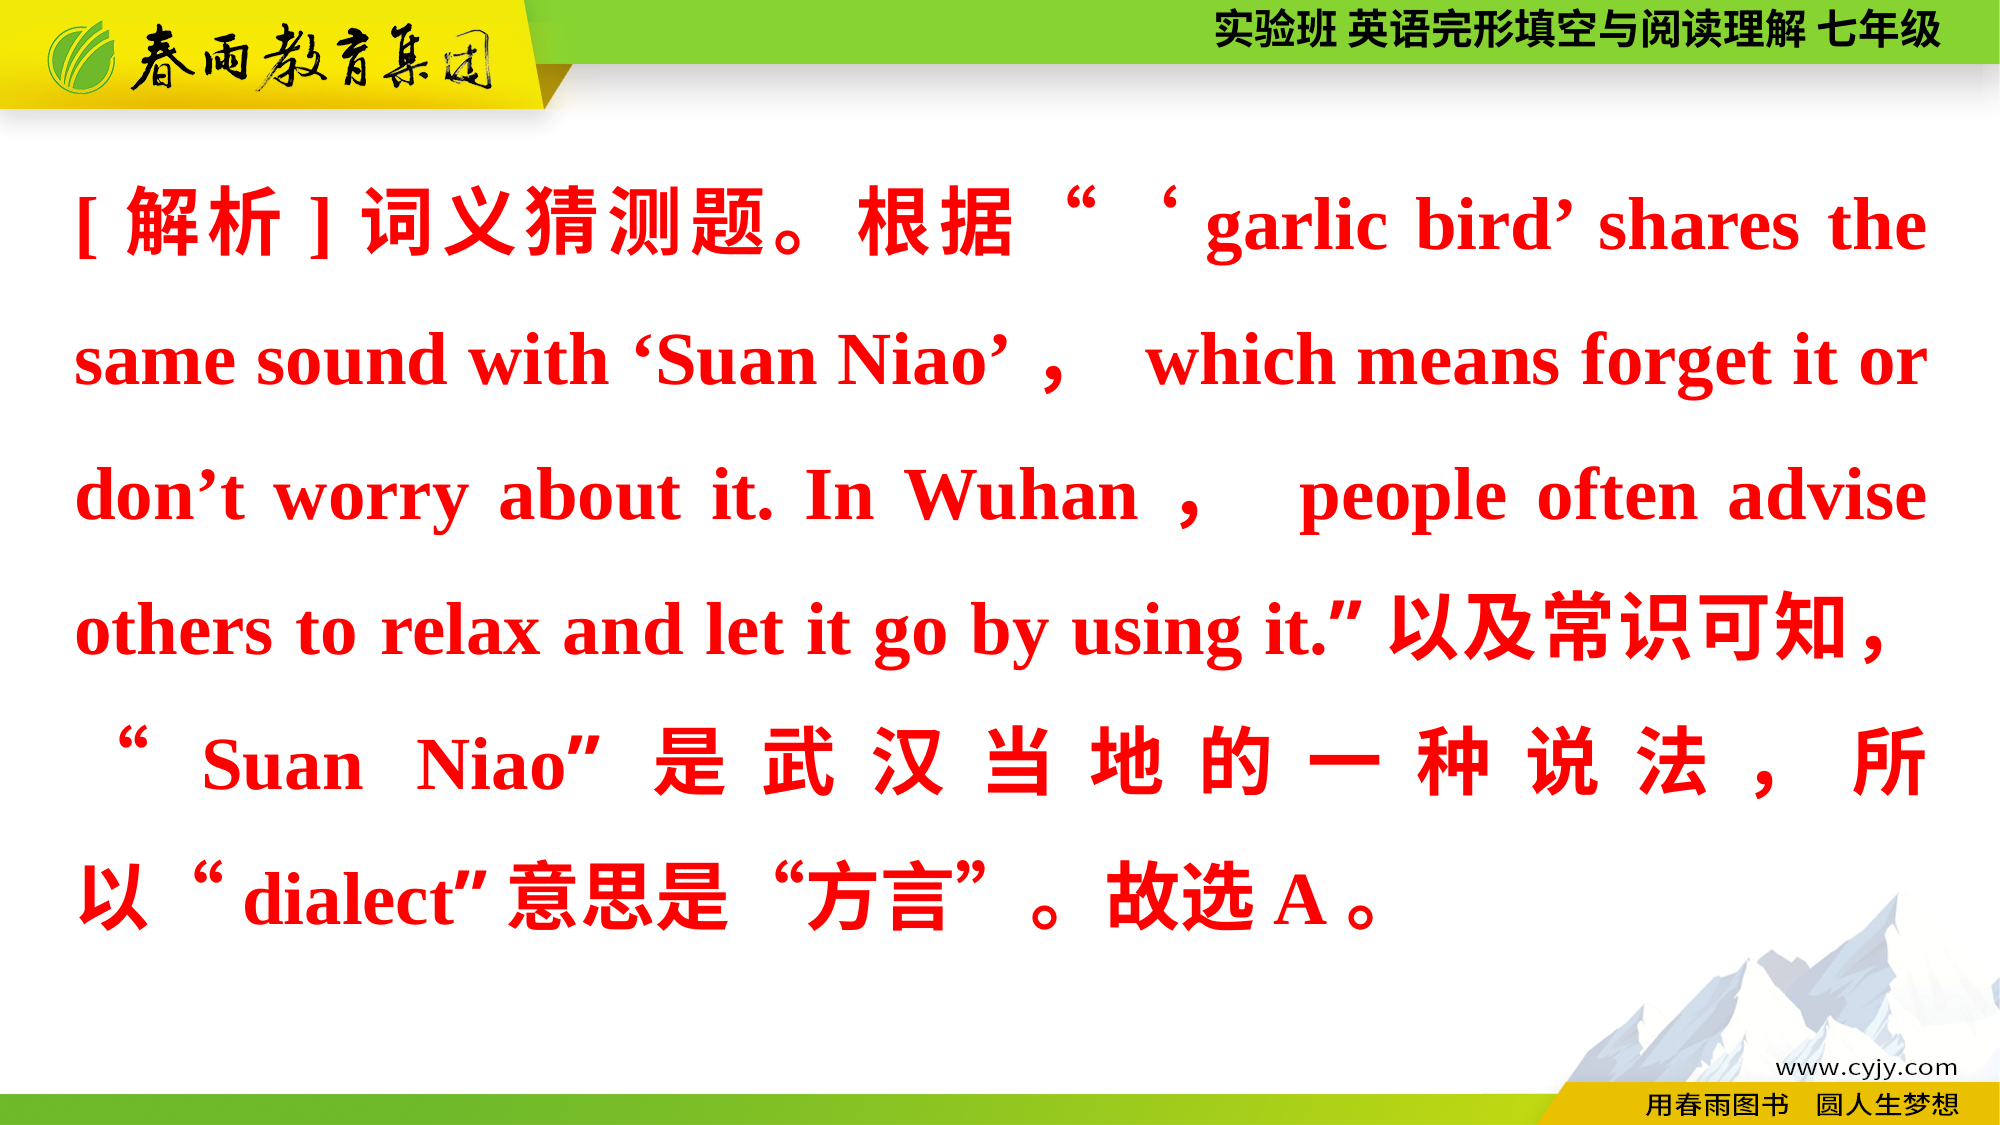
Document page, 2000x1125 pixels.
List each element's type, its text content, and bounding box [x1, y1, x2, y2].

list [解析]词义猜测题。根据“‘garlic bird’ shares the same sound with ‘Suan Niao’， which means forget it or don’t worry about it. In Wuhan， people often advise others to relax and let it go by using it.”以及常识可知，“Suan Niao”是武汉当地的一种说法，所以“dialect”意思是“方言”。故选A。 [59, 122, 1944, 939]
picture [0, 0, 2000, 1125]
